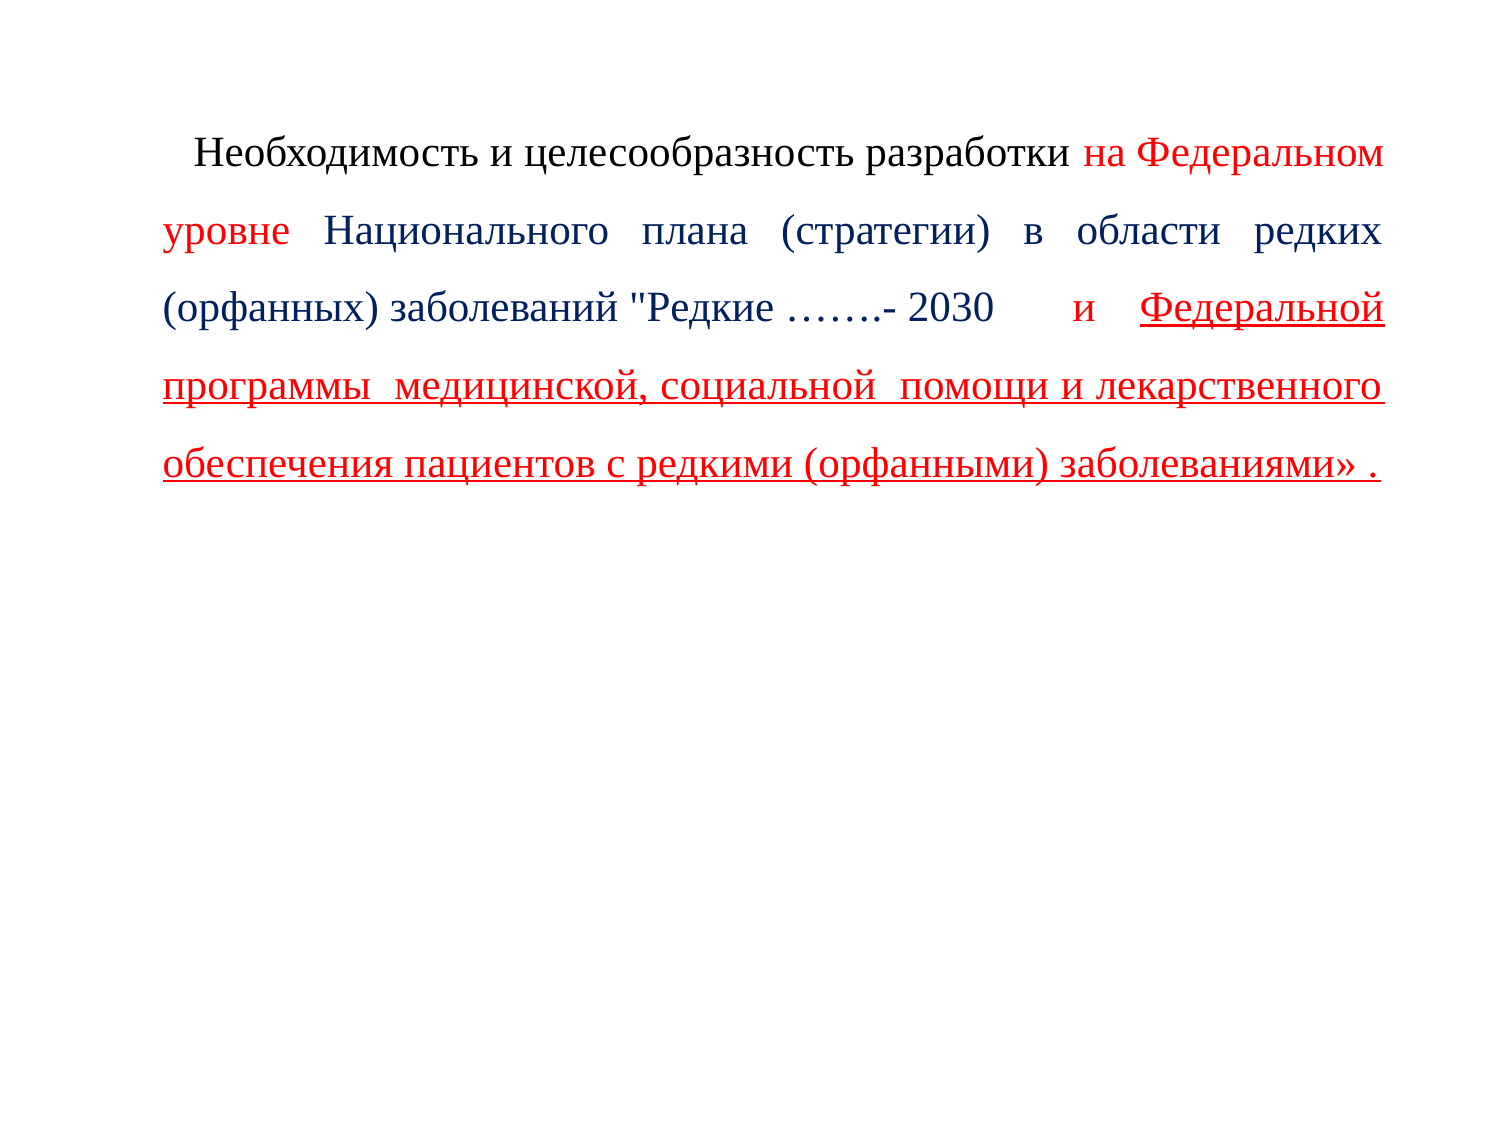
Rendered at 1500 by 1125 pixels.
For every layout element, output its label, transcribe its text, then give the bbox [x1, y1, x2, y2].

list Необходимость и целесообразность разработки на Федеральном уровне Национального плана (стратегии) в области редких (орфанных) заболеваний "Редкие …….- 2030 и Федеральной программы медицинской, социальной помощи и лекарственного обеспечения пациентов с редкими (орфанными) заболеваниями» . [147, 90, 1400, 563]
